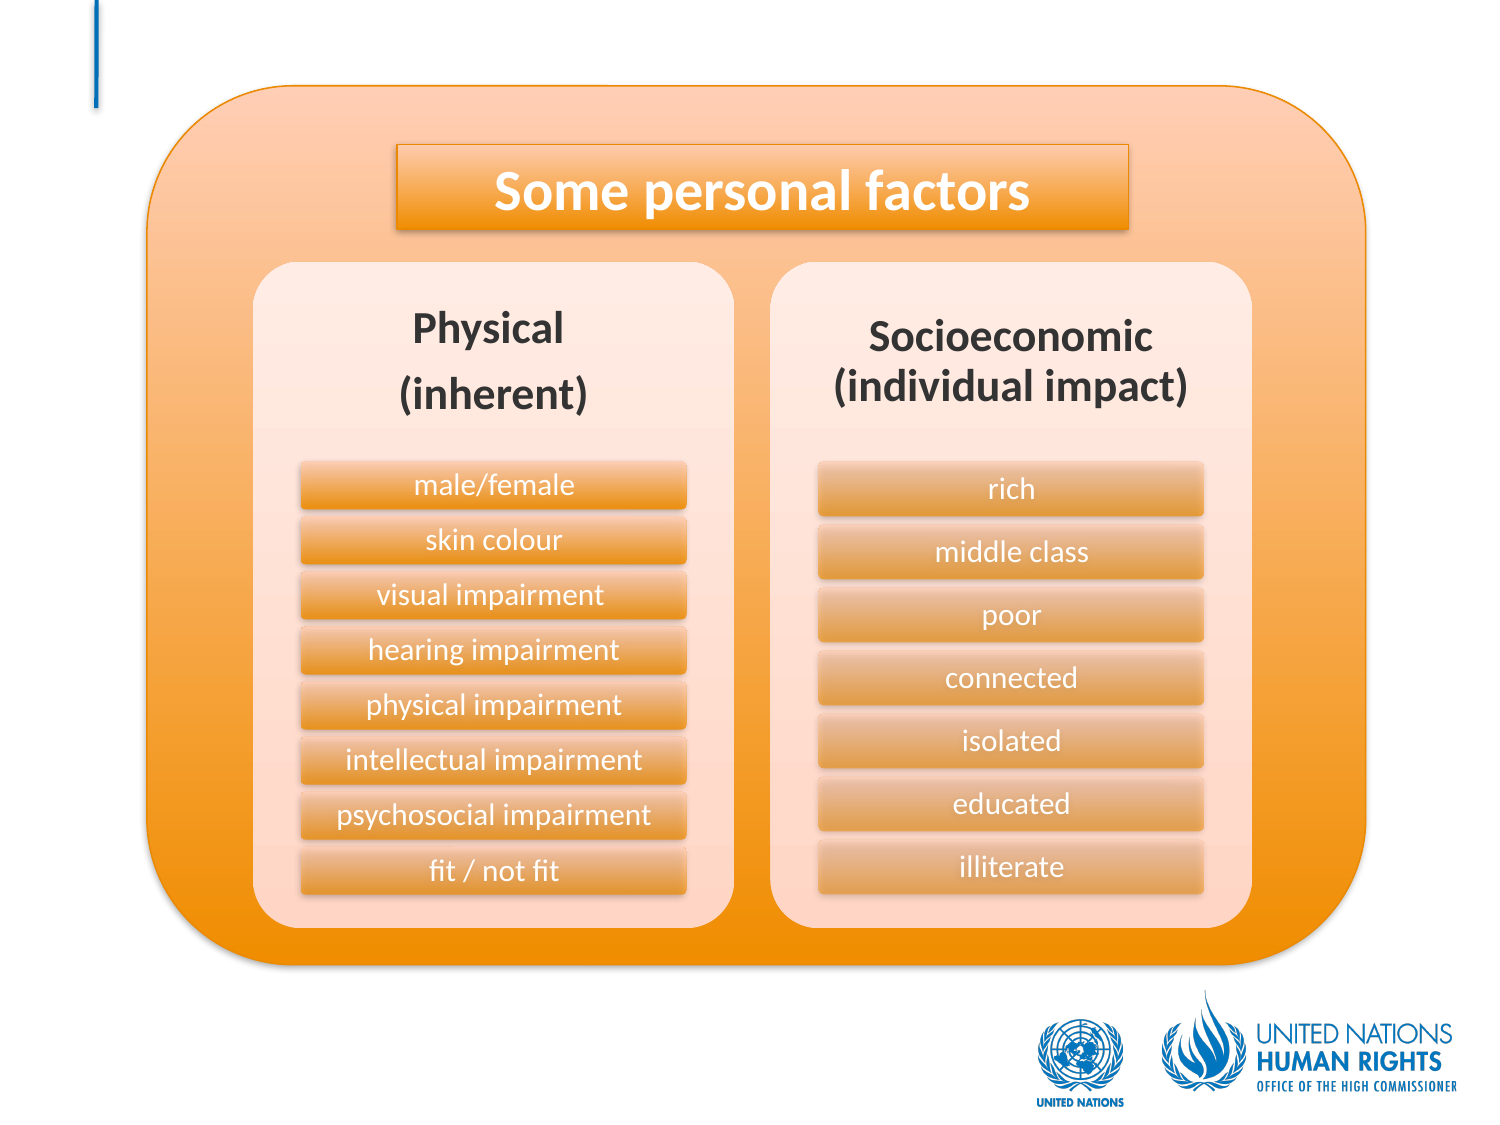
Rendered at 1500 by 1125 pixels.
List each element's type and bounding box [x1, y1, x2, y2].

picture [1037, 990, 1457, 1107]
text_box [146, 85, 1366, 965]
